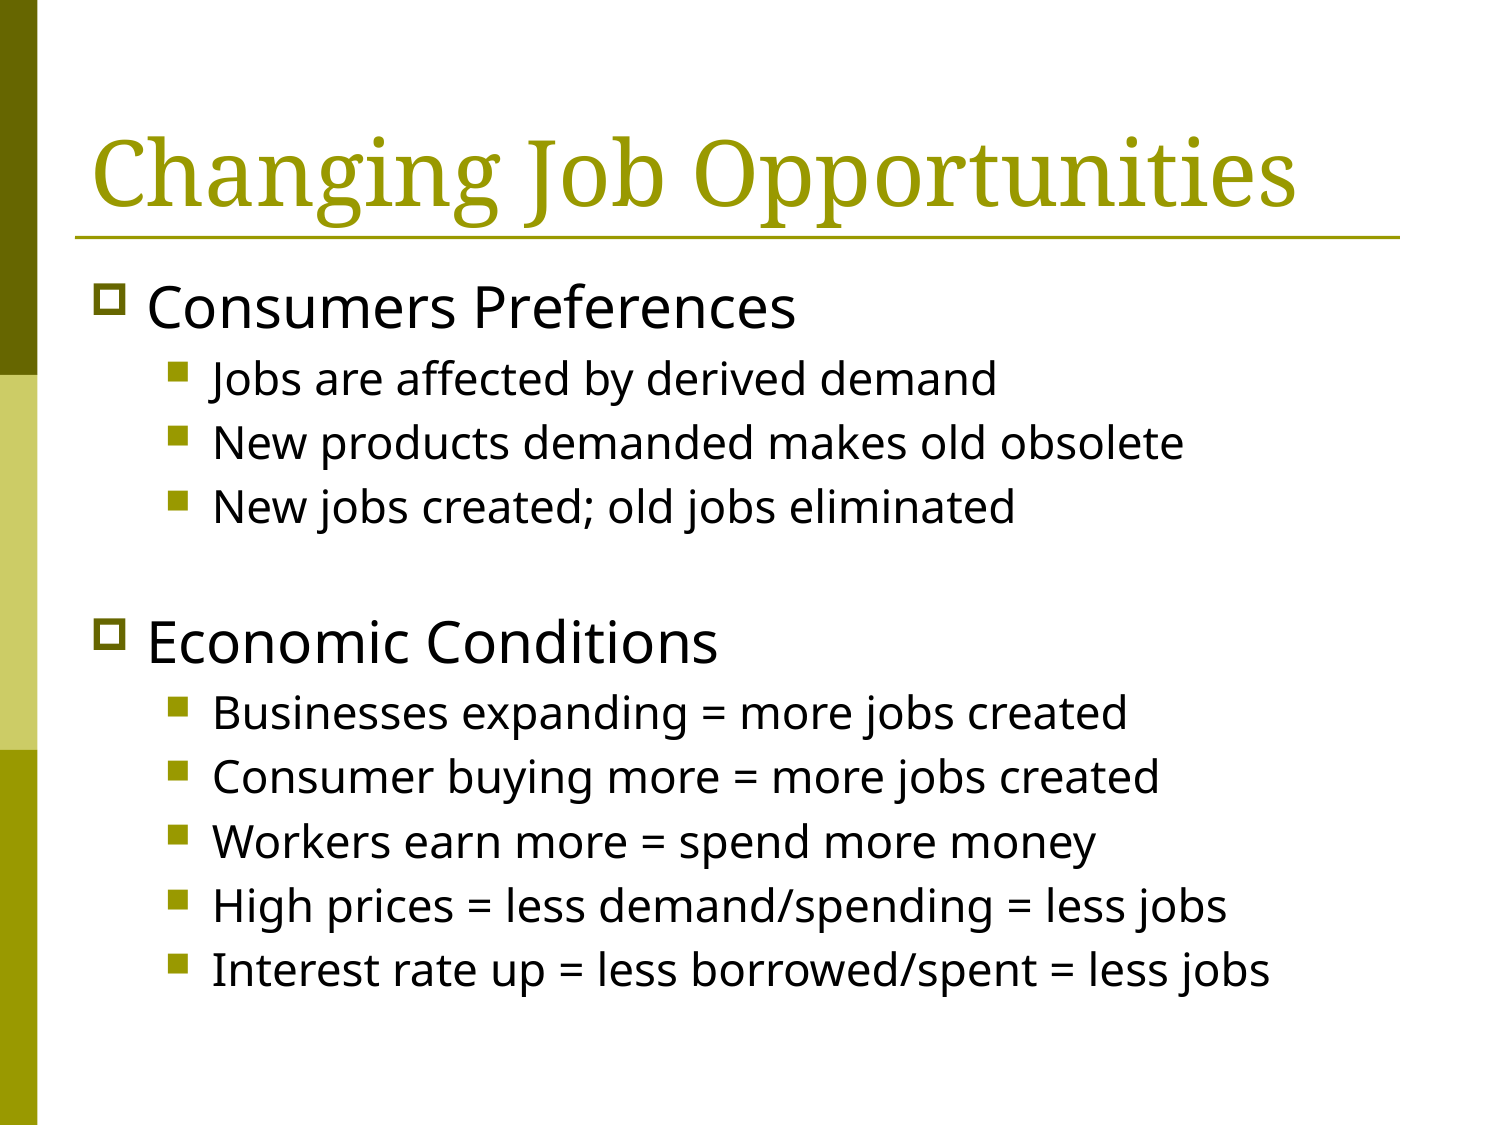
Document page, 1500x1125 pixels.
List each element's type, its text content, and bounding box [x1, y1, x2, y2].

title Changing Job Opportunities [74, 45, 1426, 233]
list Consumers Preferences Jobs are affected by derived demand New products demanded makes old obsolete New jobs created; old jobs eliminated Economic Conditions Businesses expanding = more jobs created Consumer buying more = more jobs created Workers earn more = spend more money High prices = less demand/spending = less jobs Interest rate up = less borrowed/spent = less jobs [74, 262, 1451, 1006]
